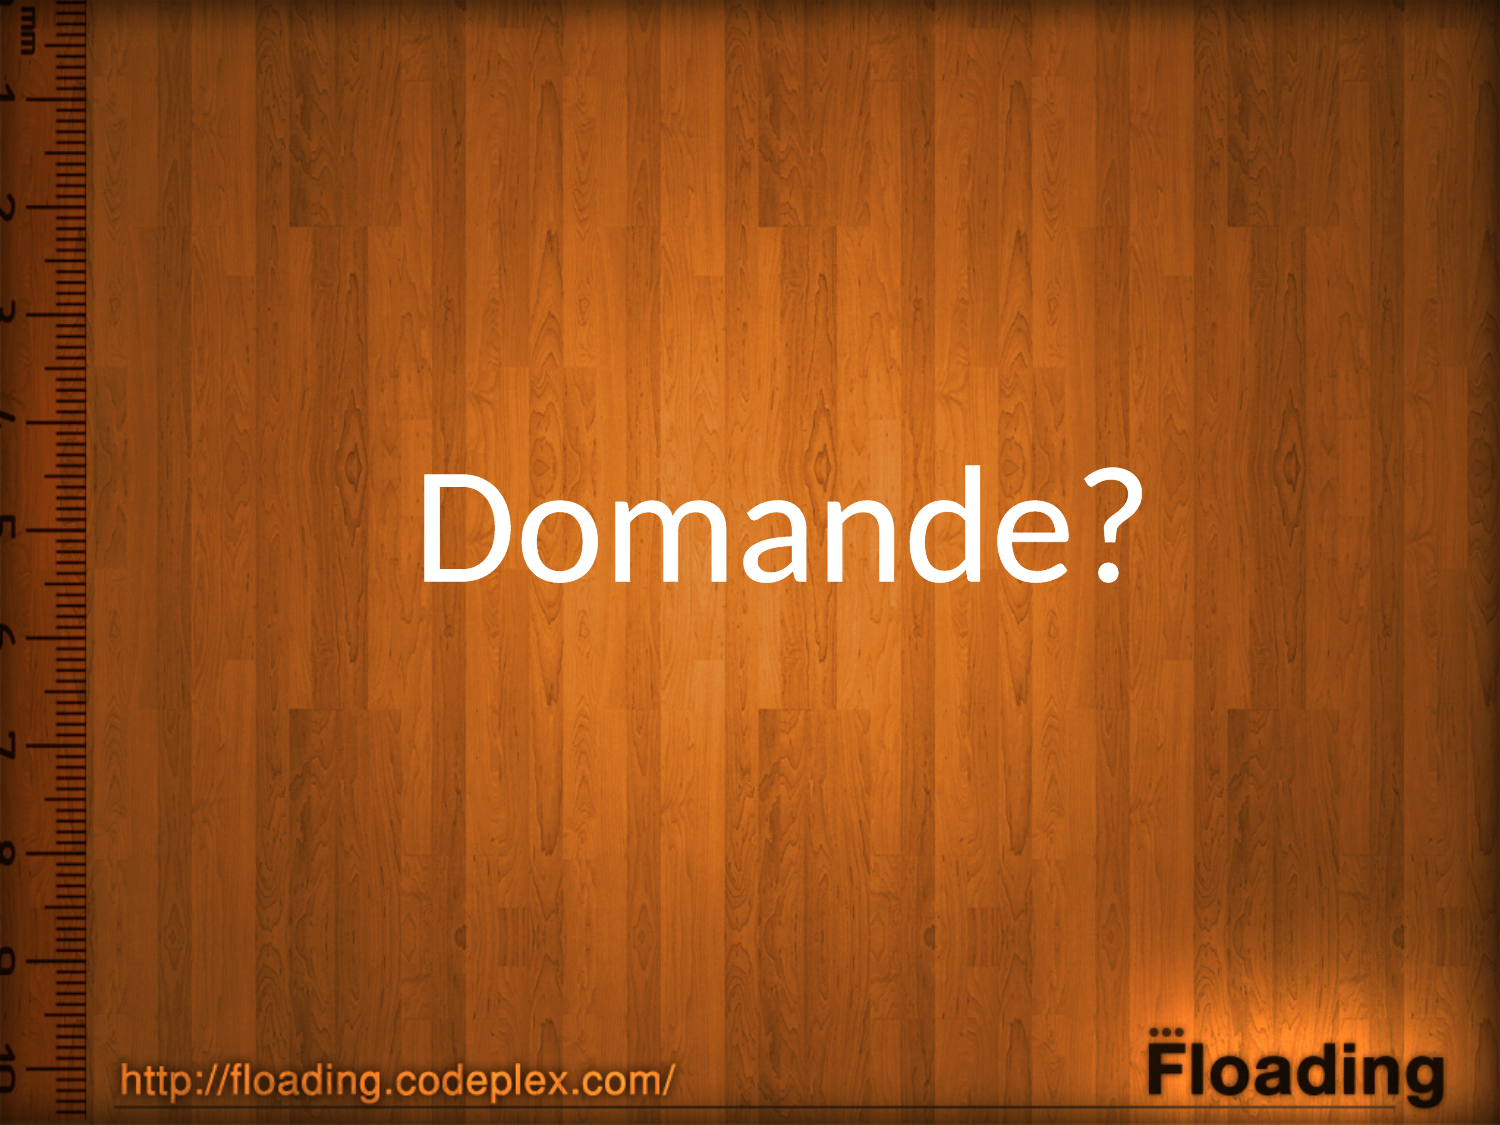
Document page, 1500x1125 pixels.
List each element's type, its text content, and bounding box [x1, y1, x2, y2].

picture [0, 0, 1500, 1125]
title Domande? [140, 45, 1425, 985]
